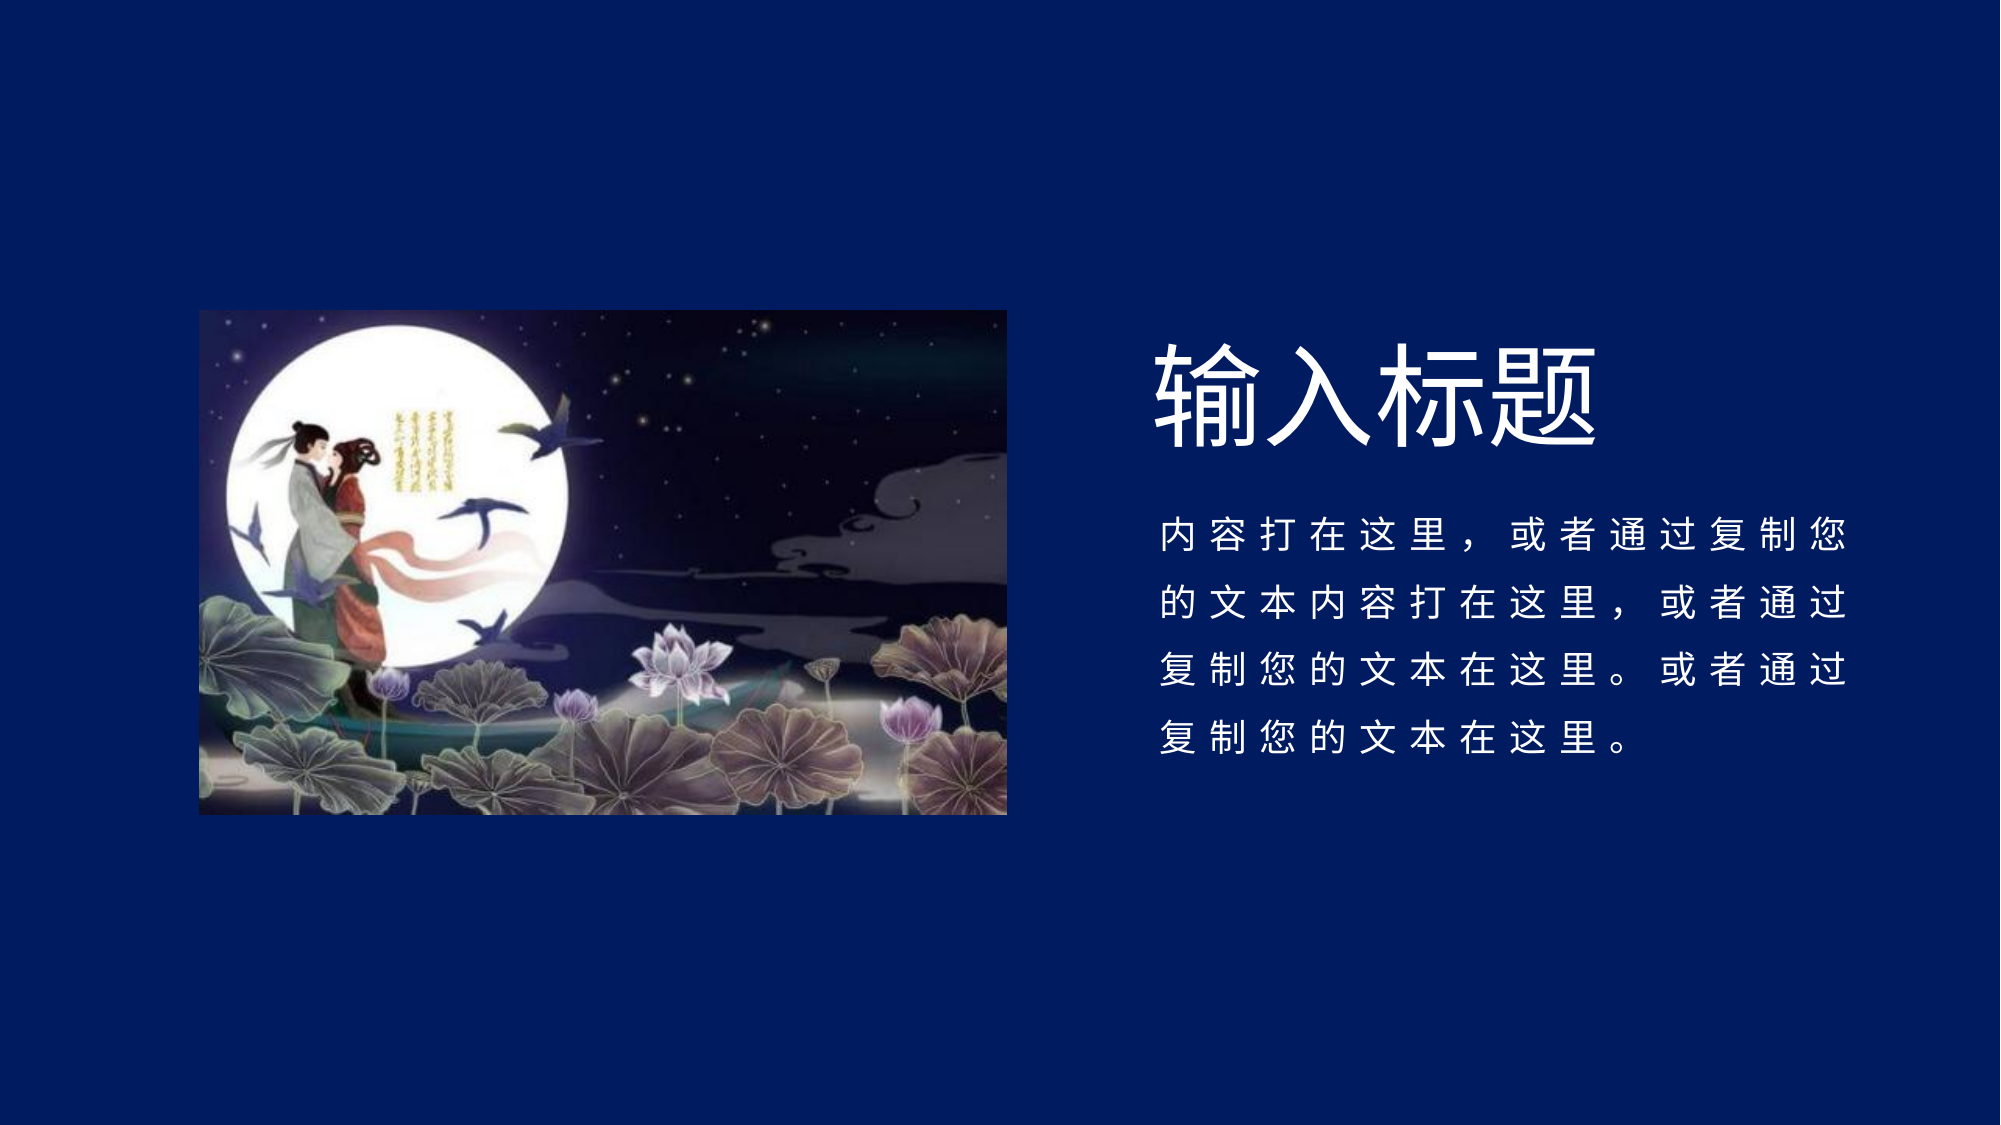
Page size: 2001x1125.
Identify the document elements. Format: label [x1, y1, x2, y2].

text_box [1054, 318, 1894, 807]
picture [199, 310, 1007, 815]
